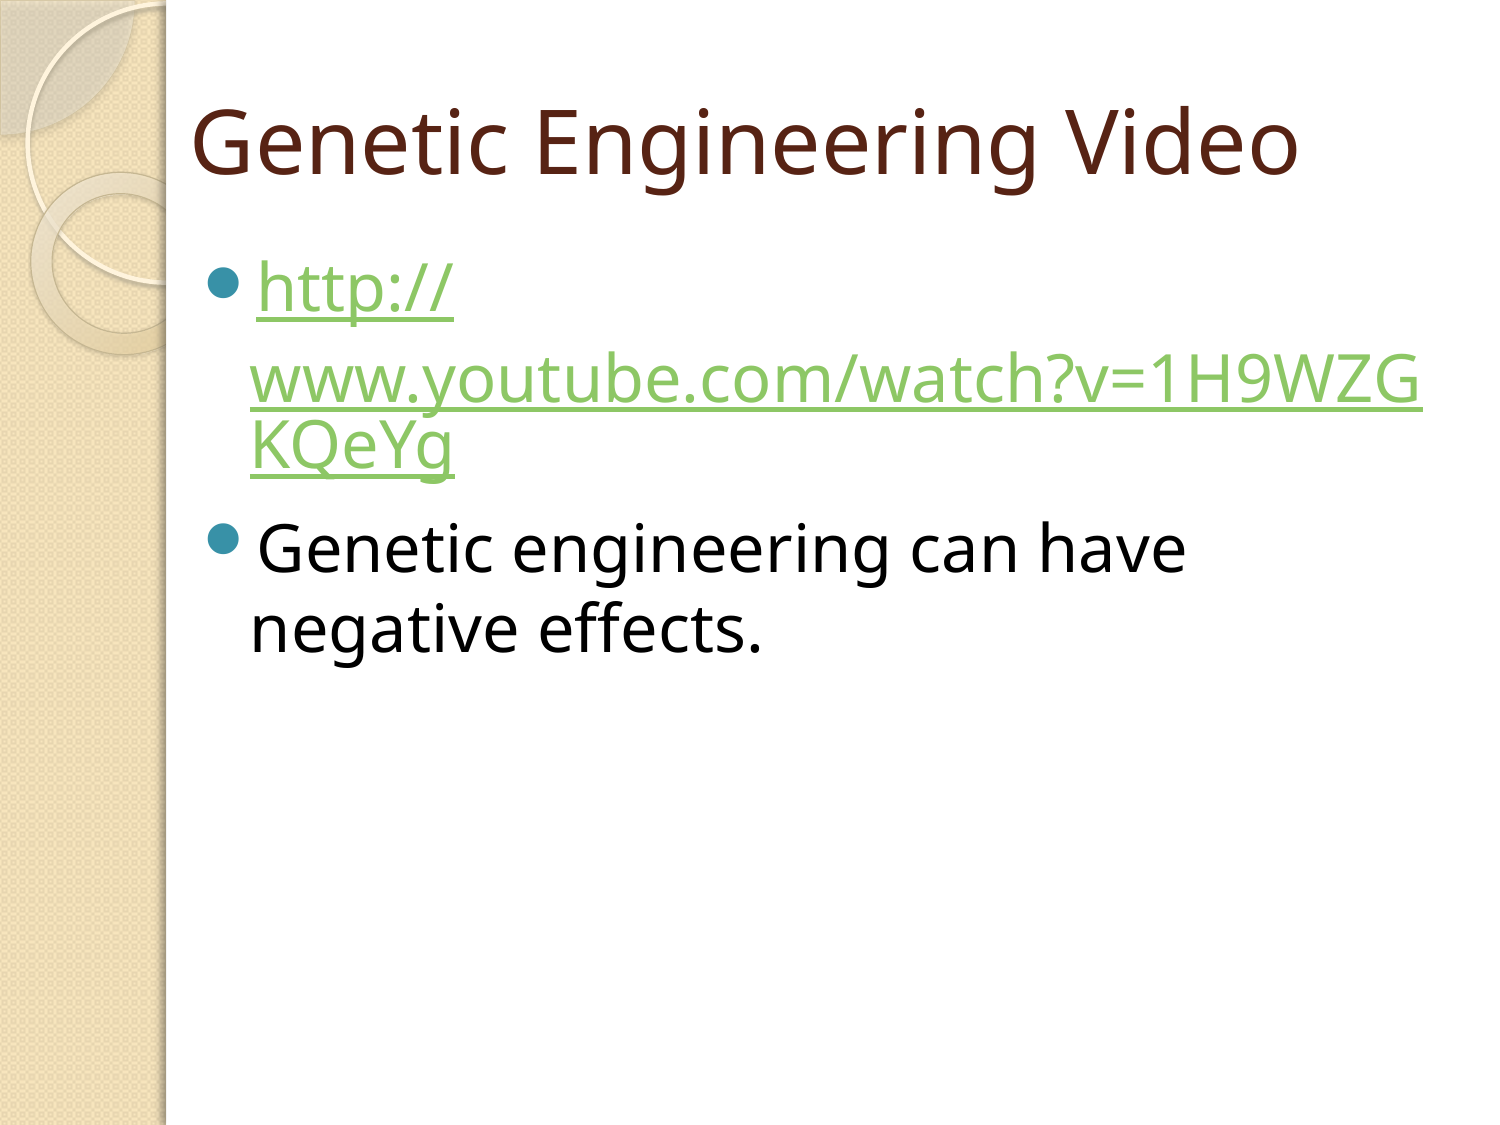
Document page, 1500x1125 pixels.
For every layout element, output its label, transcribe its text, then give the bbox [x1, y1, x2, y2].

list http://www.youtube.com/watch?v=1H9WZGKQeYg Genetic engineering can have negative effects. [174, 237, 1463, 1088]
title Genetic Engineering Video [174, 45, 1466, 233]
